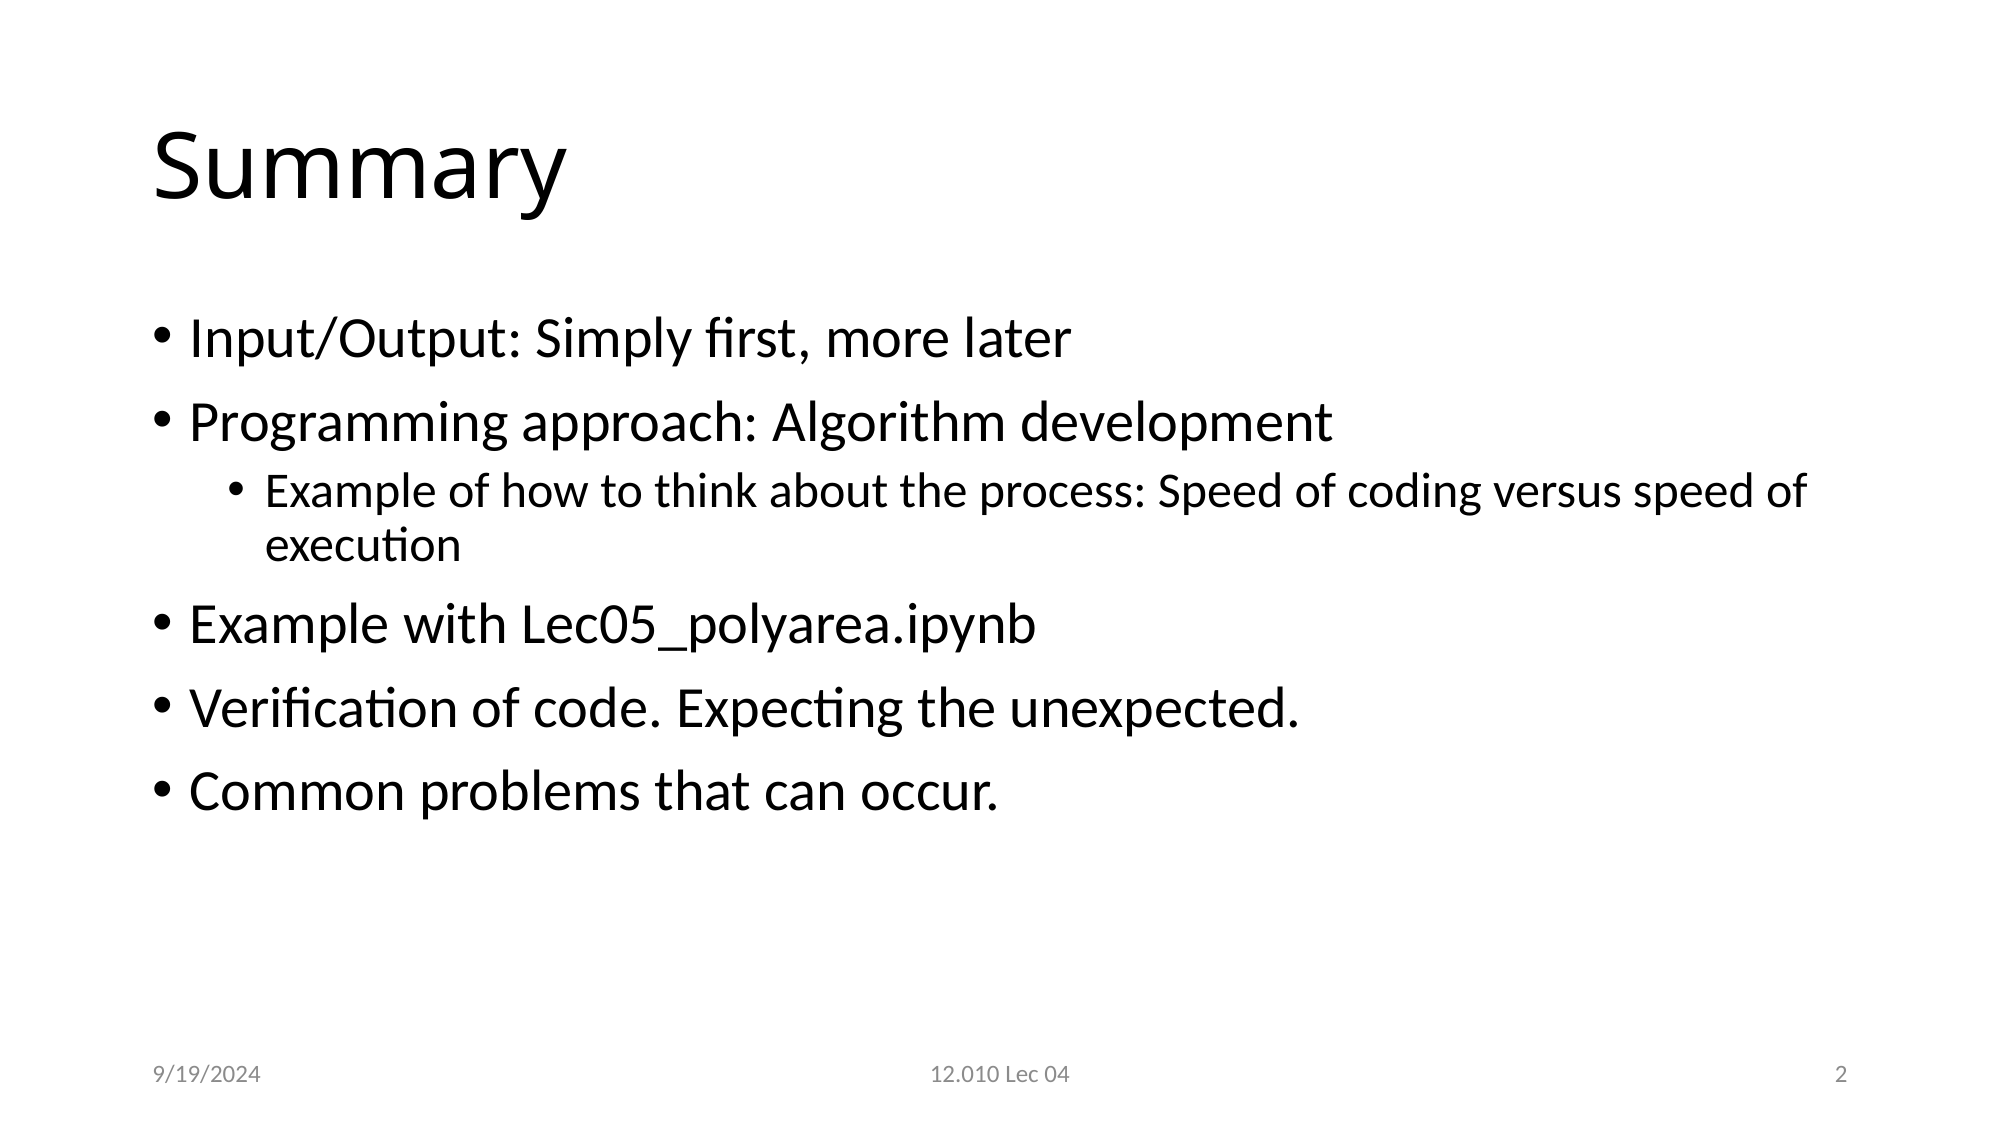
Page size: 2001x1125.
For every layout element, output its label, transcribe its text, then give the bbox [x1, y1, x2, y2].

list Input/Output: Simply first, more later Programming approach: Algorithm development Example of how to think about the process: Speed of coding versus speed of execution Example with Lec05_polyarea.ipynb Verification of code. Expecting the unexpected. Common problems that can occur. [137, 299, 1863, 1014]
title Summary [137, 59, 1863, 278]
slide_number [137, 1042, 588, 1103]
footer 12.010 Lec 04 [662, 1042, 1338, 1103]
slide_number 2 [1412, 1042, 1863, 1103]
